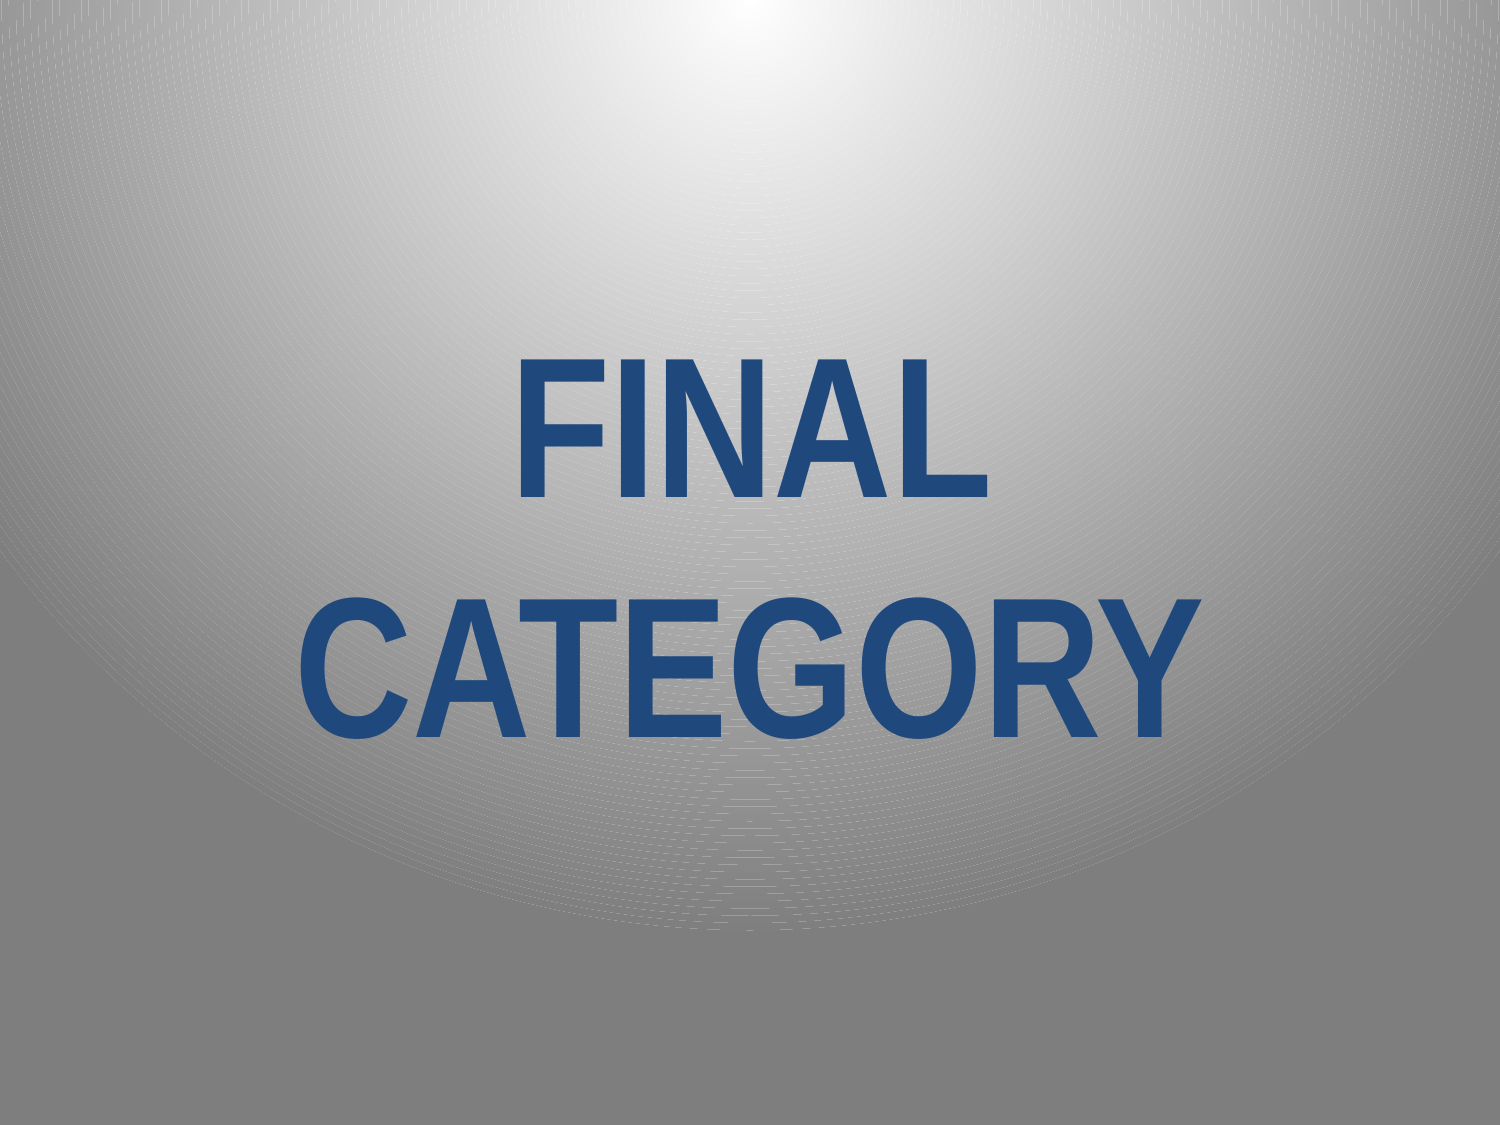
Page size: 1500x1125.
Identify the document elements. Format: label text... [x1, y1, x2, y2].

text_box FINAL CATEGORY [112, 99, 1388, 975]
